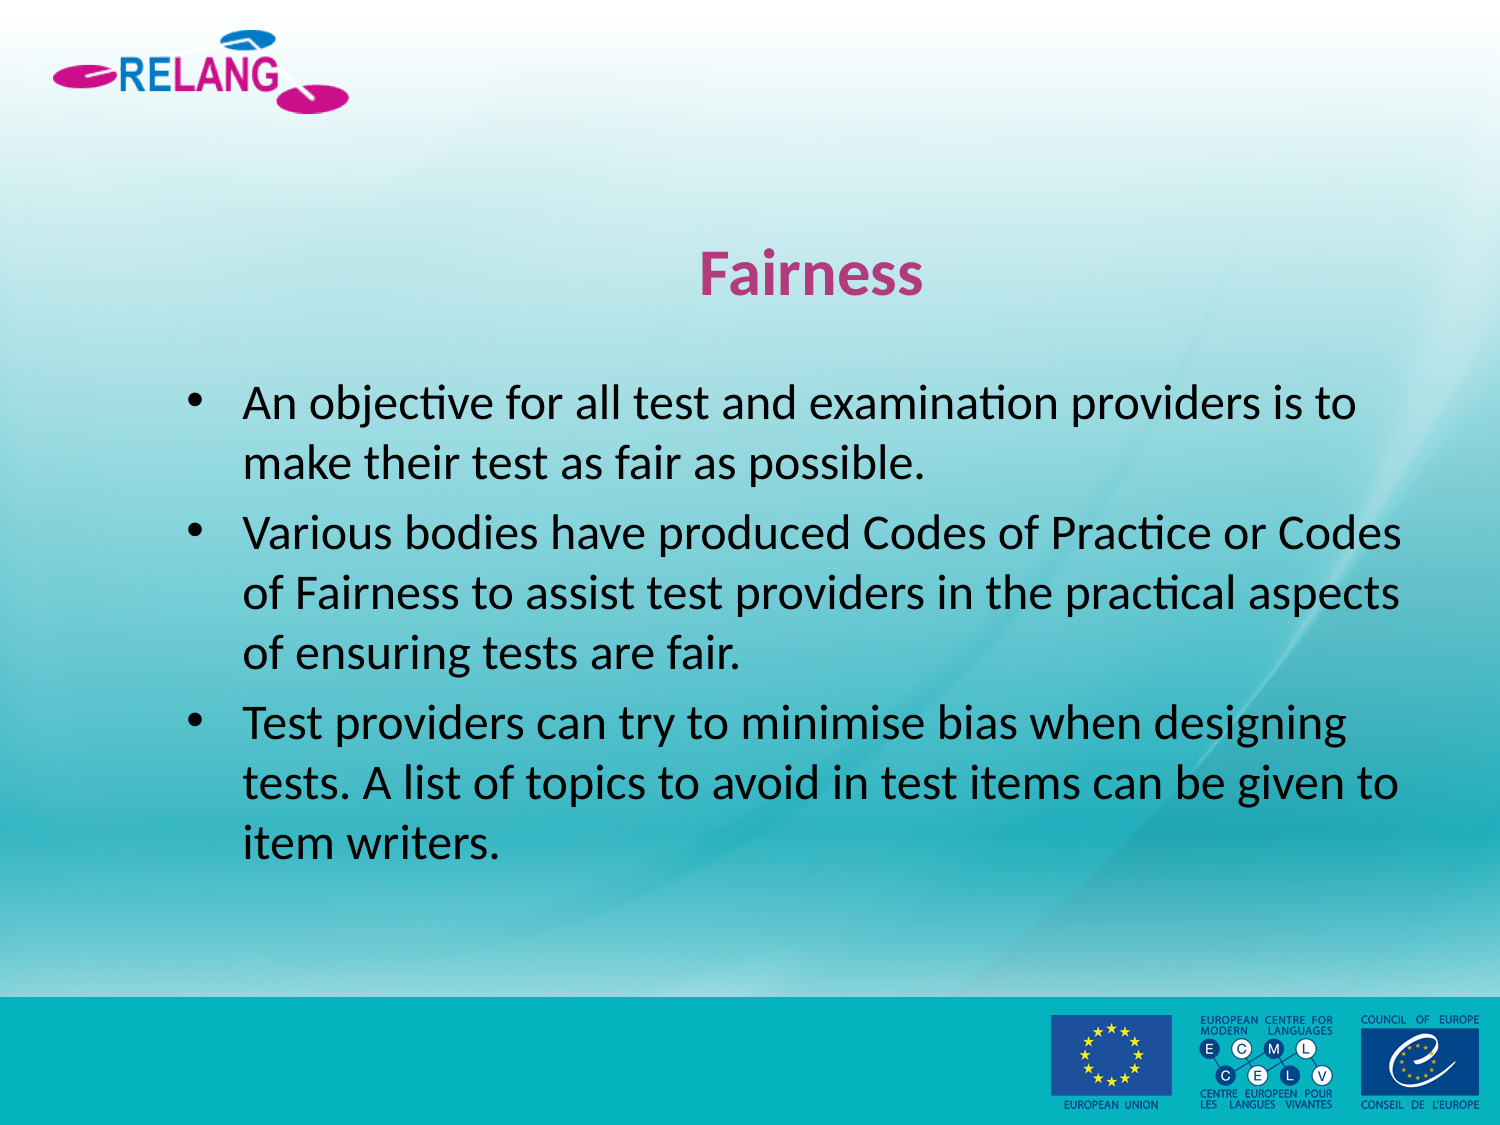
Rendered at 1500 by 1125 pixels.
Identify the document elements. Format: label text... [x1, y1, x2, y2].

picture [0, 0, 1500, 1125]
list An objective for all test and examination providers is to make their test as fair as possible. Various bodies have produced Codes of Practice or Codes of Fairness to assist test providers in the practical aspects of ensuring tests are fair. Test providers can try to minimise bias when designing tests. A list of topics to avoid in test items can be given to item writers. [171, 361, 1447, 937]
title Fairness [137, 174, 1488, 363]
